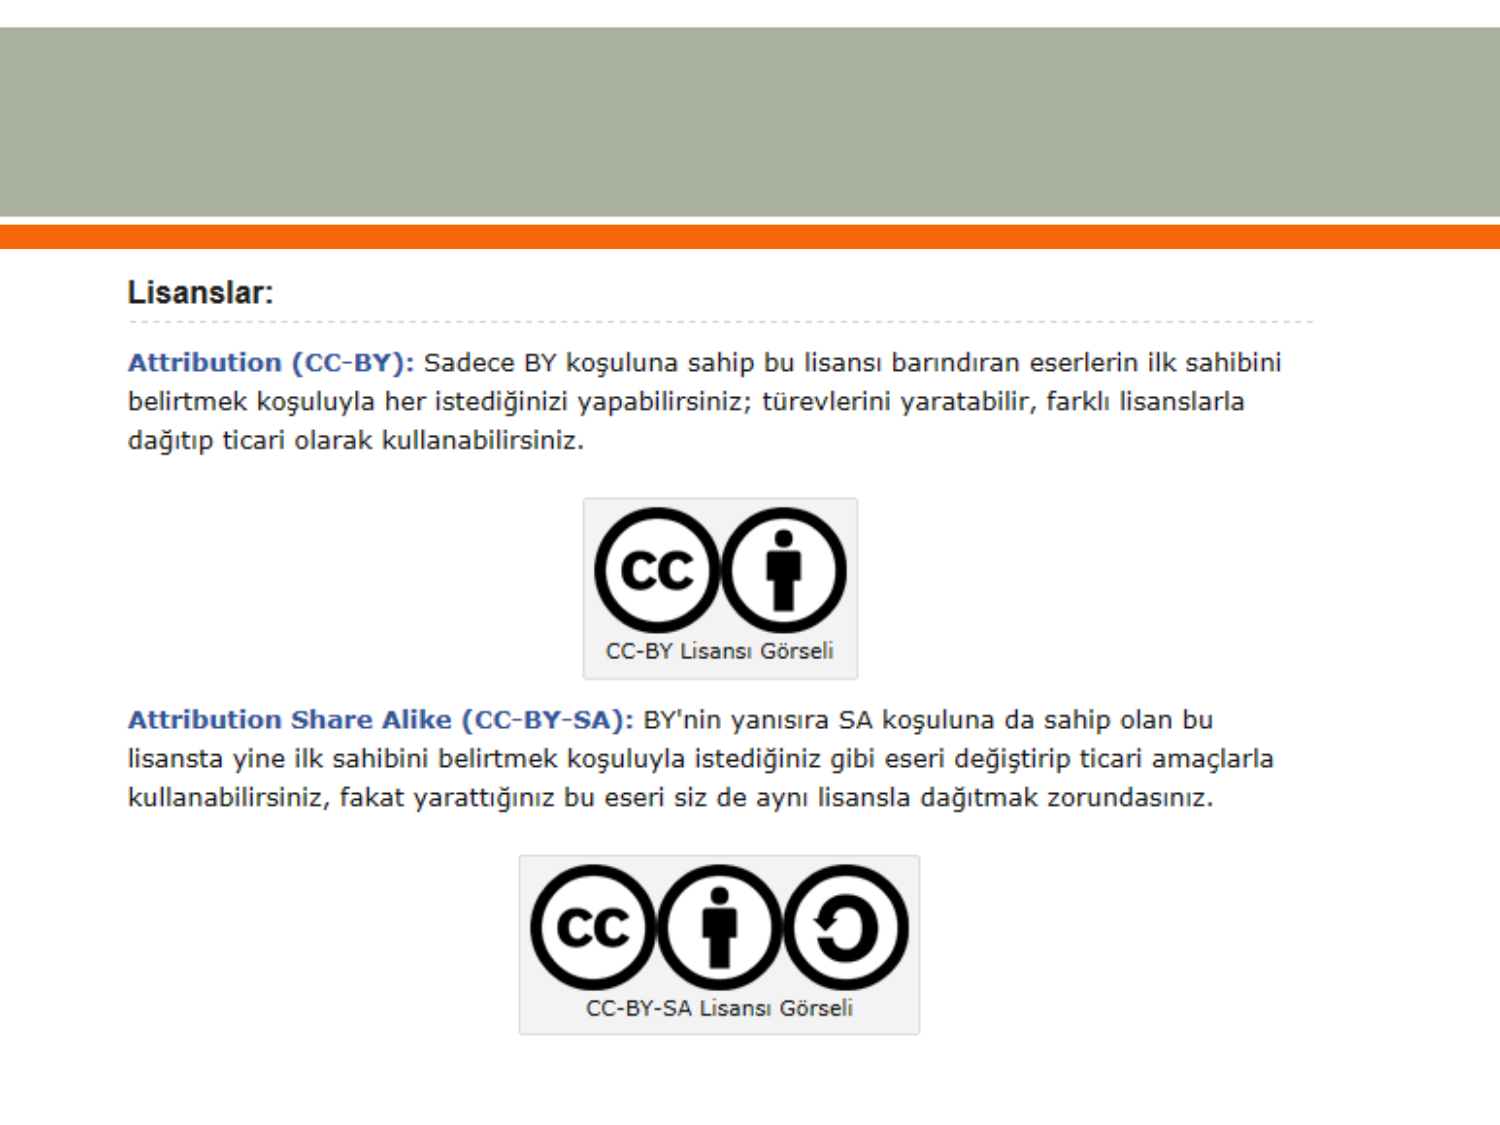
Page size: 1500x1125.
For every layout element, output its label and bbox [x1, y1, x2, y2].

list [123, 266, 1320, 1059]
